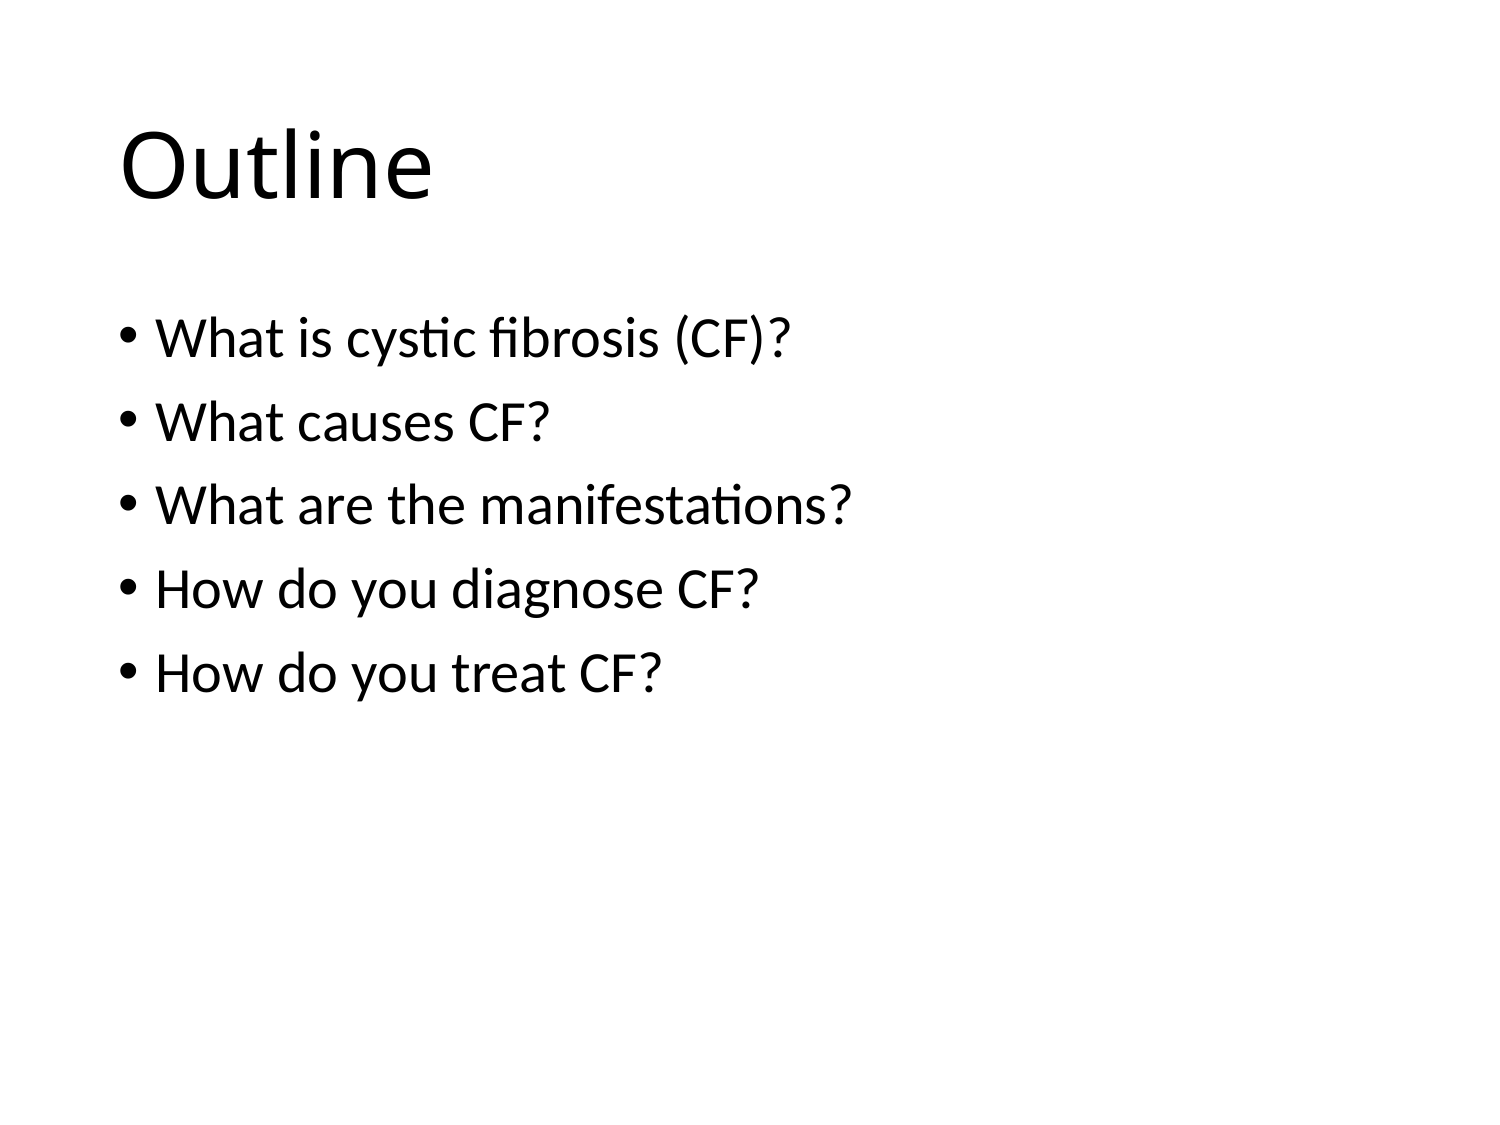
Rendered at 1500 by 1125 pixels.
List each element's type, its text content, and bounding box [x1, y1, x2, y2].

list What is cystic fibrosis (CF)? What causes CF? What are the manifestations? How do you diagnose CF? How do you treat CF? [103, 299, 1397, 1014]
title Outline [103, 59, 1397, 278]
